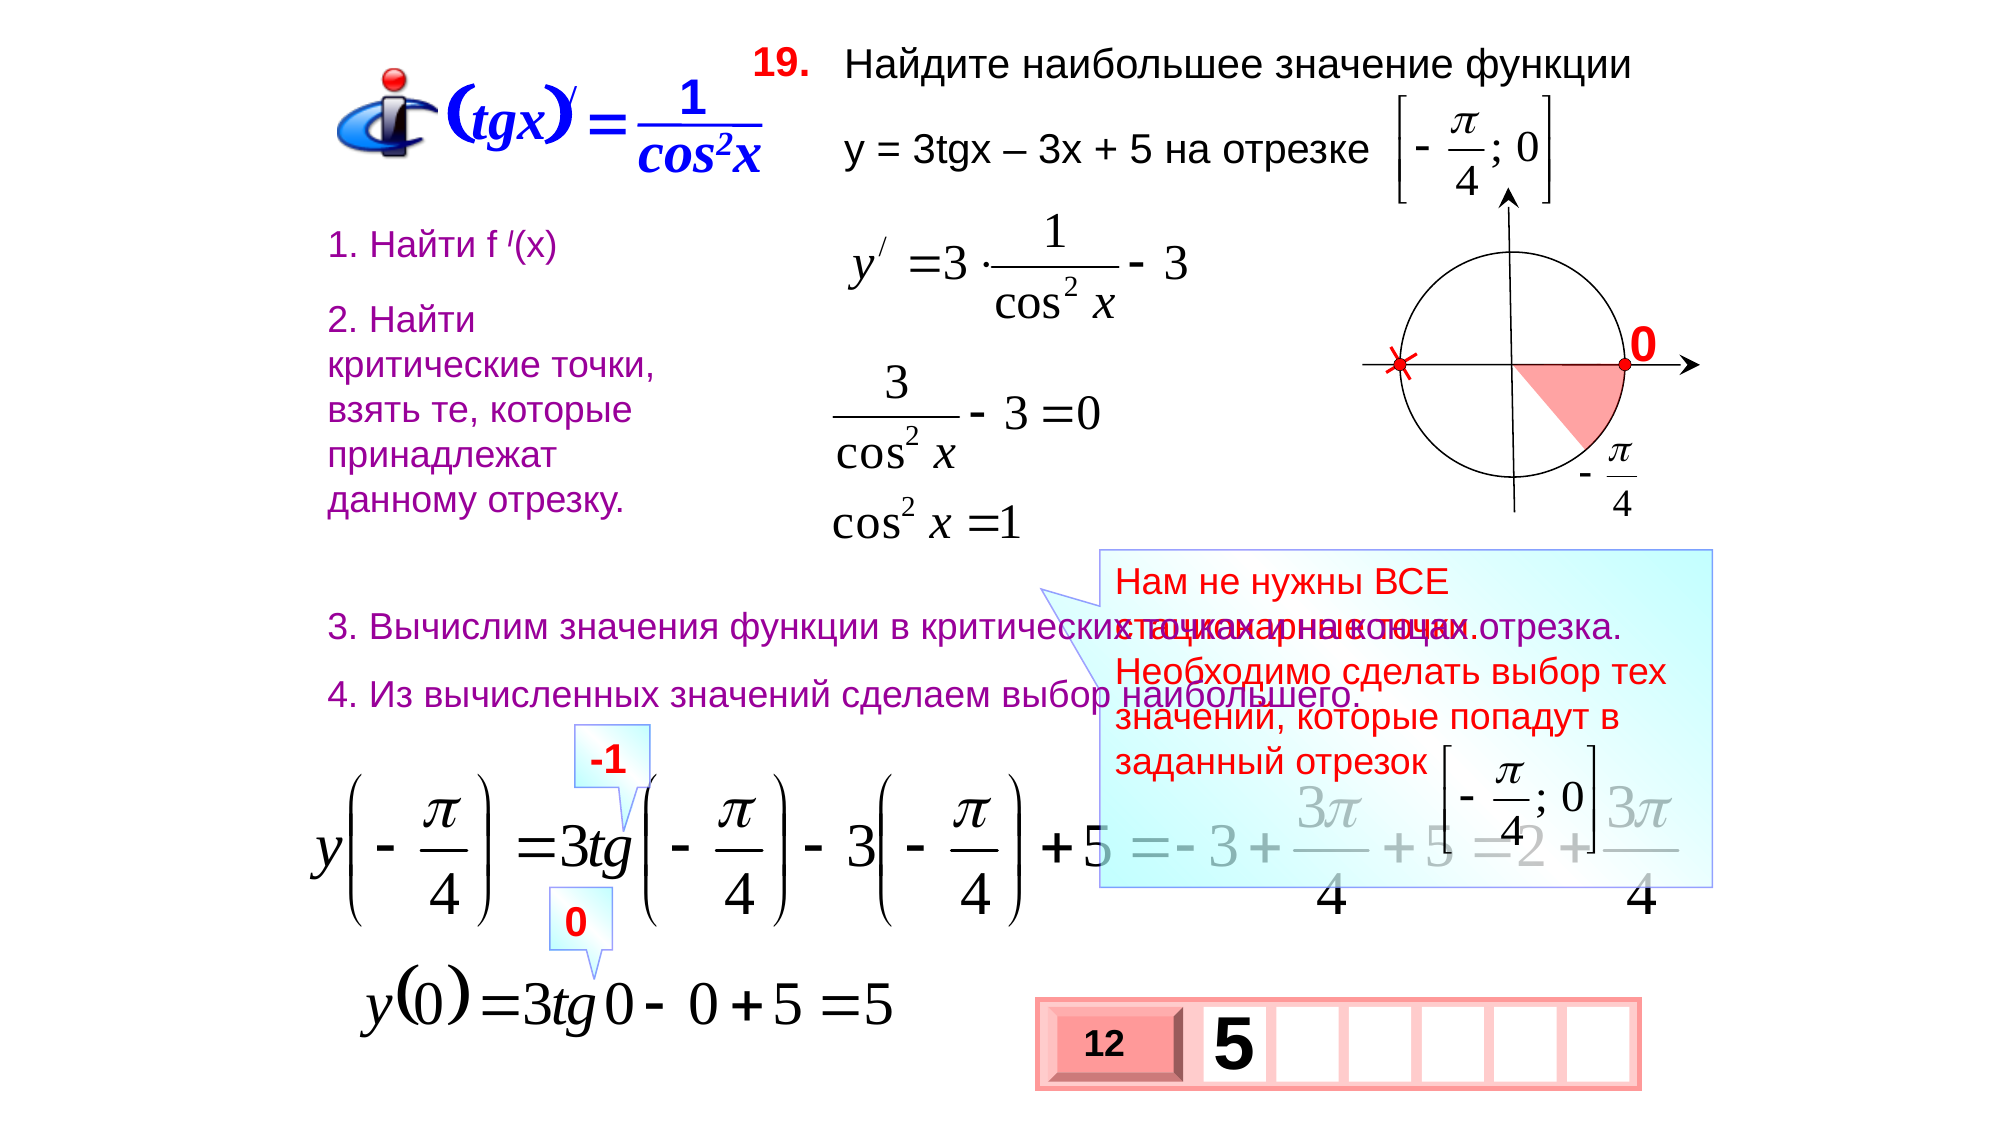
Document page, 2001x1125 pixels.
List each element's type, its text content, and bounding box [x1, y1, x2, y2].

text_box -1 [574, 731, 650, 760]
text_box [1384, 344, 1419, 382]
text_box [1099, 549, 1713, 888]
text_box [1572, 424, 1645, 526]
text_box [1362, 187, 1701, 513]
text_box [349, 962, 904, 1051]
text_box 19. [737, 27, 863, 92]
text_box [1393, 358, 1632, 372]
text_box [337, 62, 765, 185]
text_box Найдите наибольшее значение функции y = 3tgx – 3x + 5 на отрезке [768, 29, 1675, 180]
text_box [1387, 87, 1568, 185]
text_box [839, 199, 1197, 330]
text_box 2. Найти критические точки, взять те, которые принадлежат данному отрезку. [312, 287, 713, 528]
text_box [312, 549, 1676, 723]
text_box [1037, 987, 1640, 1094]
text_box 0 [549, 947, 613, 960]
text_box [299, 762, 1691, 939]
text_box 1. Найти f /(x) [312, 212, 573, 273]
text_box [824, 349, 1109, 548]
